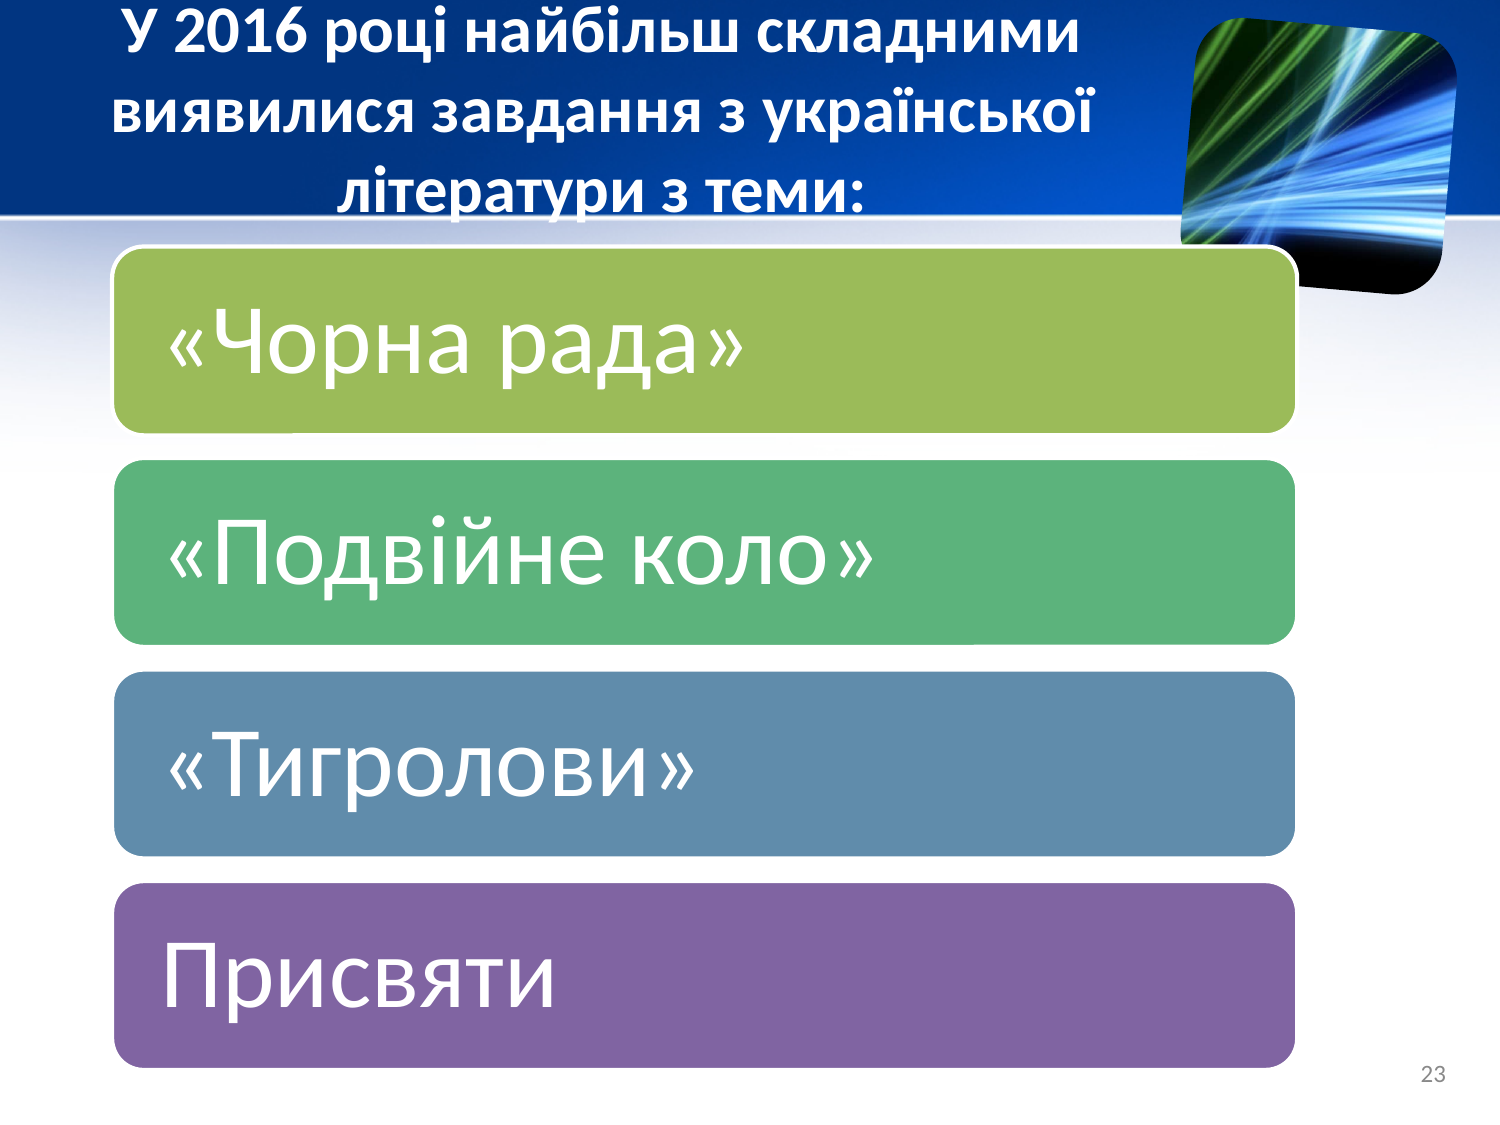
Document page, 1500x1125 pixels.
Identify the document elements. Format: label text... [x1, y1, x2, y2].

slide_number 23 [1111, 1042, 1462, 1103]
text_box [111, 243, 1298, 1074]
title У 2016 році найбільш складними виявилися завдання з української літератури з теми: [64, 12, 1140, 200]
picture [0, 0, 1500, 1125]
